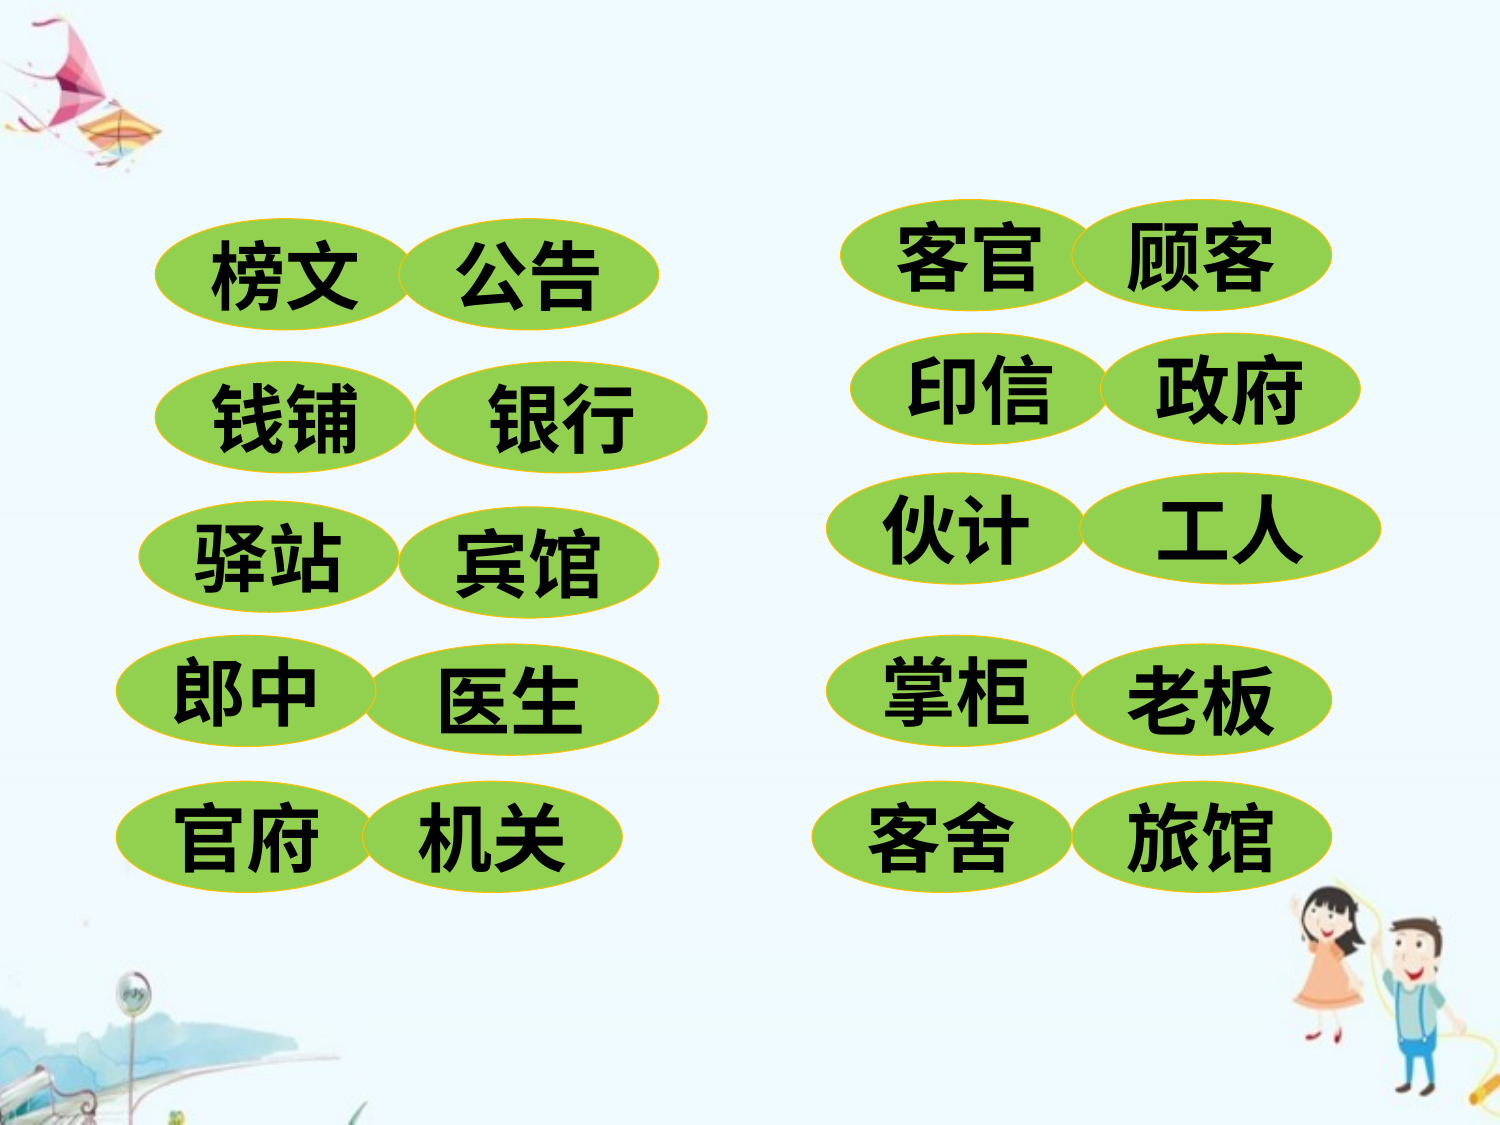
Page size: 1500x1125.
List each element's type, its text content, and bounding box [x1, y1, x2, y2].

text_box 旅馆 [1072, 780, 1333, 893]
text_box 政府 [1099, 332, 1361, 445]
text_box 宾馆 [398, 506, 660, 619]
picture [0, 0, 1500, 1125]
text_box 榜文 [154, 218, 407, 331]
text_box 客舍 [811, 780, 1073, 893]
text_box 机关 [361, 780, 623, 893]
text_box 郎中 [115, 634, 377, 748]
text_box 掌柜 [825, 634, 1083, 748]
text_box 印信 [849, 332, 1105, 445]
text_box 老板 [1071, 643, 1333, 756]
text_box 银行 [414, 361, 708, 474]
text_box 驿站 [138, 500, 400, 613]
text_box 伙计 [825, 472, 1083, 585]
text_box 钱铺 [154, 361, 415, 474]
text_box 官府 [115, 780, 369, 893]
text_box 医生 [366, 643, 660, 756]
text_box 工人 [1079, 472, 1382, 585]
text_box 客官 [839, 199, 1086, 312]
text_box 公告 [398, 218, 660, 331]
text_box 顾客 [1071, 199, 1333, 312]
